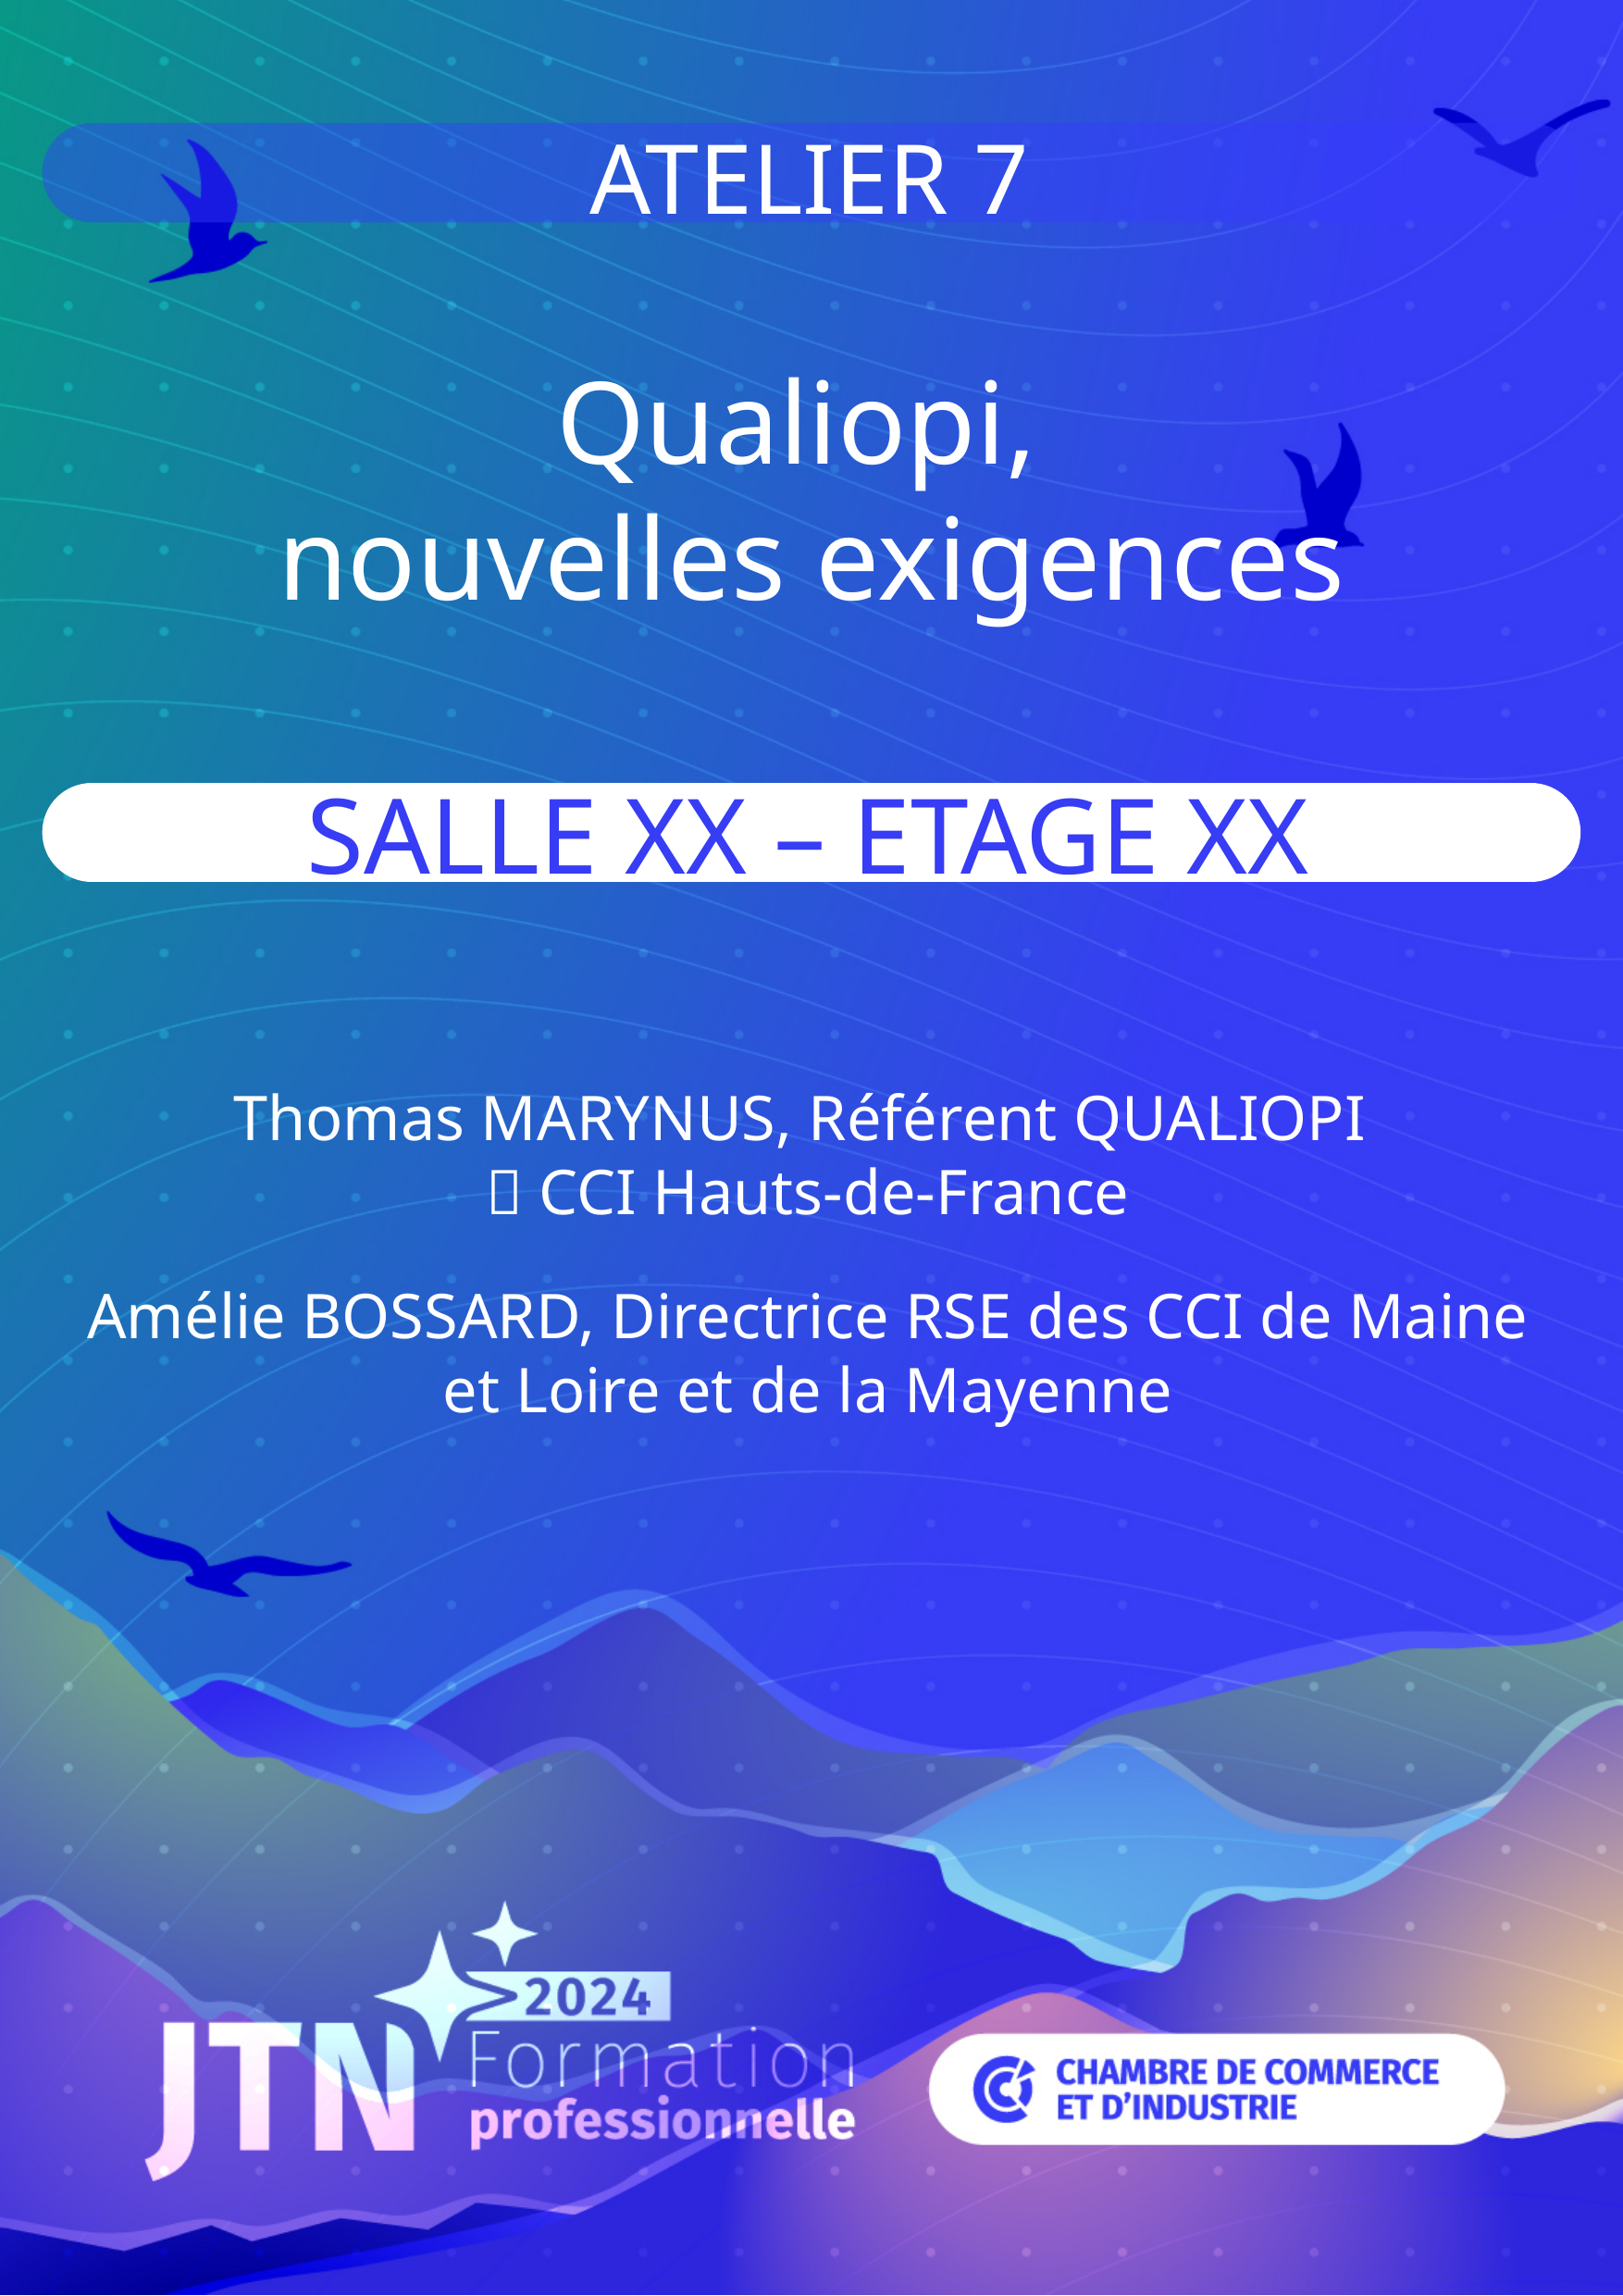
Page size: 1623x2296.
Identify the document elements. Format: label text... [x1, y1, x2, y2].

list Qualiopi, nouvelles exigences [59, 226, 1564, 747]
list Thomas MARYNUS, Référent QUALIOPI  CCI Hauts-de-France Amélie BOSSARD, Directrice RSE des CCI de Maine et Loire et de la Mayenne [65, 918, 1552, 1710]
list ATELIER 7 [215, 90, 1405, 261]
picture [0, 0, 1623, 2295]
list SALLE XX – ETAGE XX [65, 746, 1552, 918]
